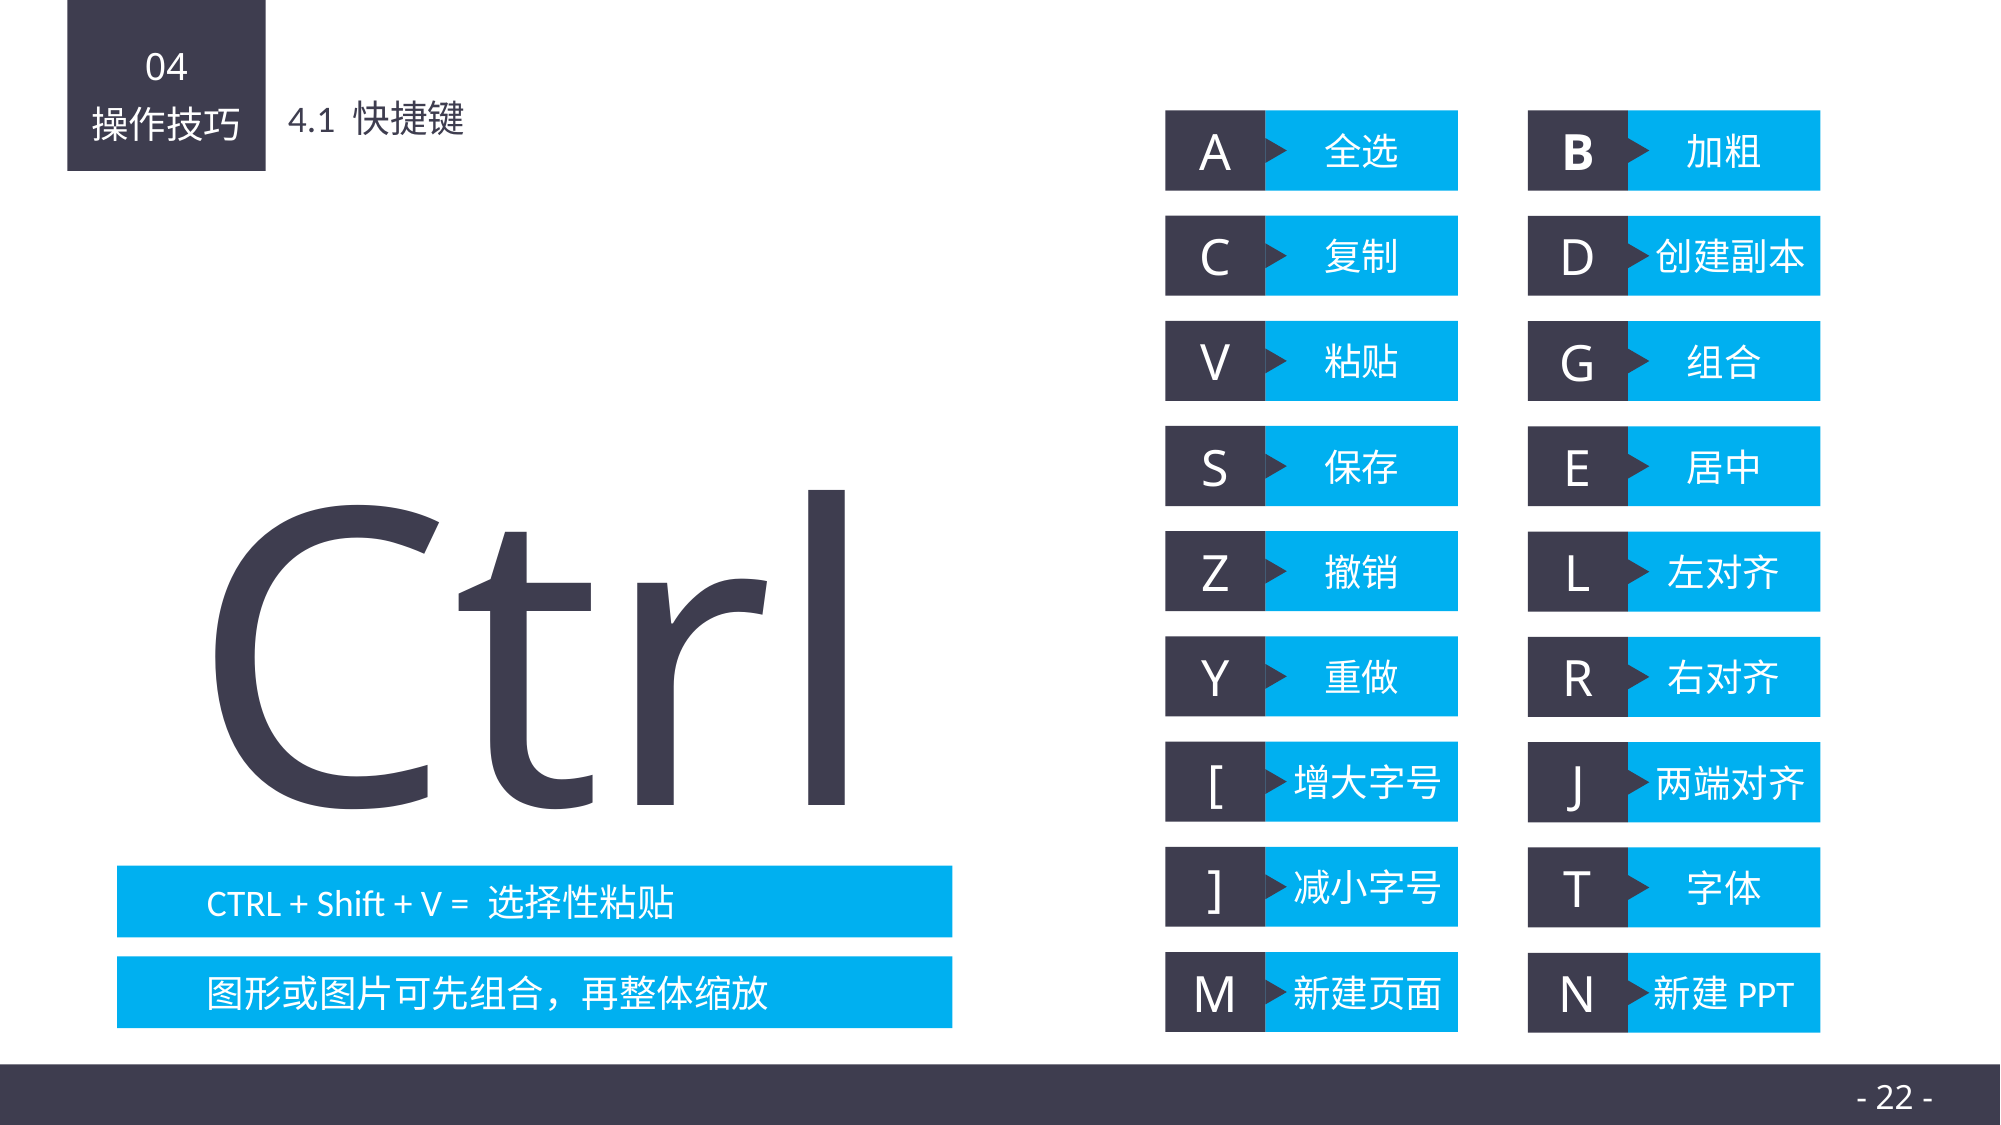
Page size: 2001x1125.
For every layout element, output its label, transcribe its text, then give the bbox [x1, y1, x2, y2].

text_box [1165, 215, 1458, 296]
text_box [1527, 531, 1821, 612]
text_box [1527, 425, 1821, 507]
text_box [1165, 846, 1458, 927]
text_box 04 操作技巧 [67, 21, 266, 154]
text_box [1165, 530, 1458, 612]
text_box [1527, 847, 1821, 928]
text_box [1527, 320, 1821, 402]
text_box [1527, 110, 1821, 191]
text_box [1527, 636, 1821, 718]
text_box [1165, 741, 1458, 822]
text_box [1165, 320, 1458, 402]
text_box Ctrl [175, 383, 896, 865]
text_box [1527, 952, 1821, 1033]
text_box 图形或图片可先组合，再整体缩放 [117, 956, 953, 1029]
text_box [1165, 636, 1458, 717]
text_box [1165, 951, 1458, 1033]
text_box CTRL + Shift + V = 选择性粘贴 [117, 865, 953, 938]
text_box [1527, 741, 1821, 823]
text_box 4.1 快捷键 [273, 87, 928, 148]
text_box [1165, 110, 1458, 191]
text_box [1165, 425, 1458, 507]
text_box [1527, 215, 1821, 297]
